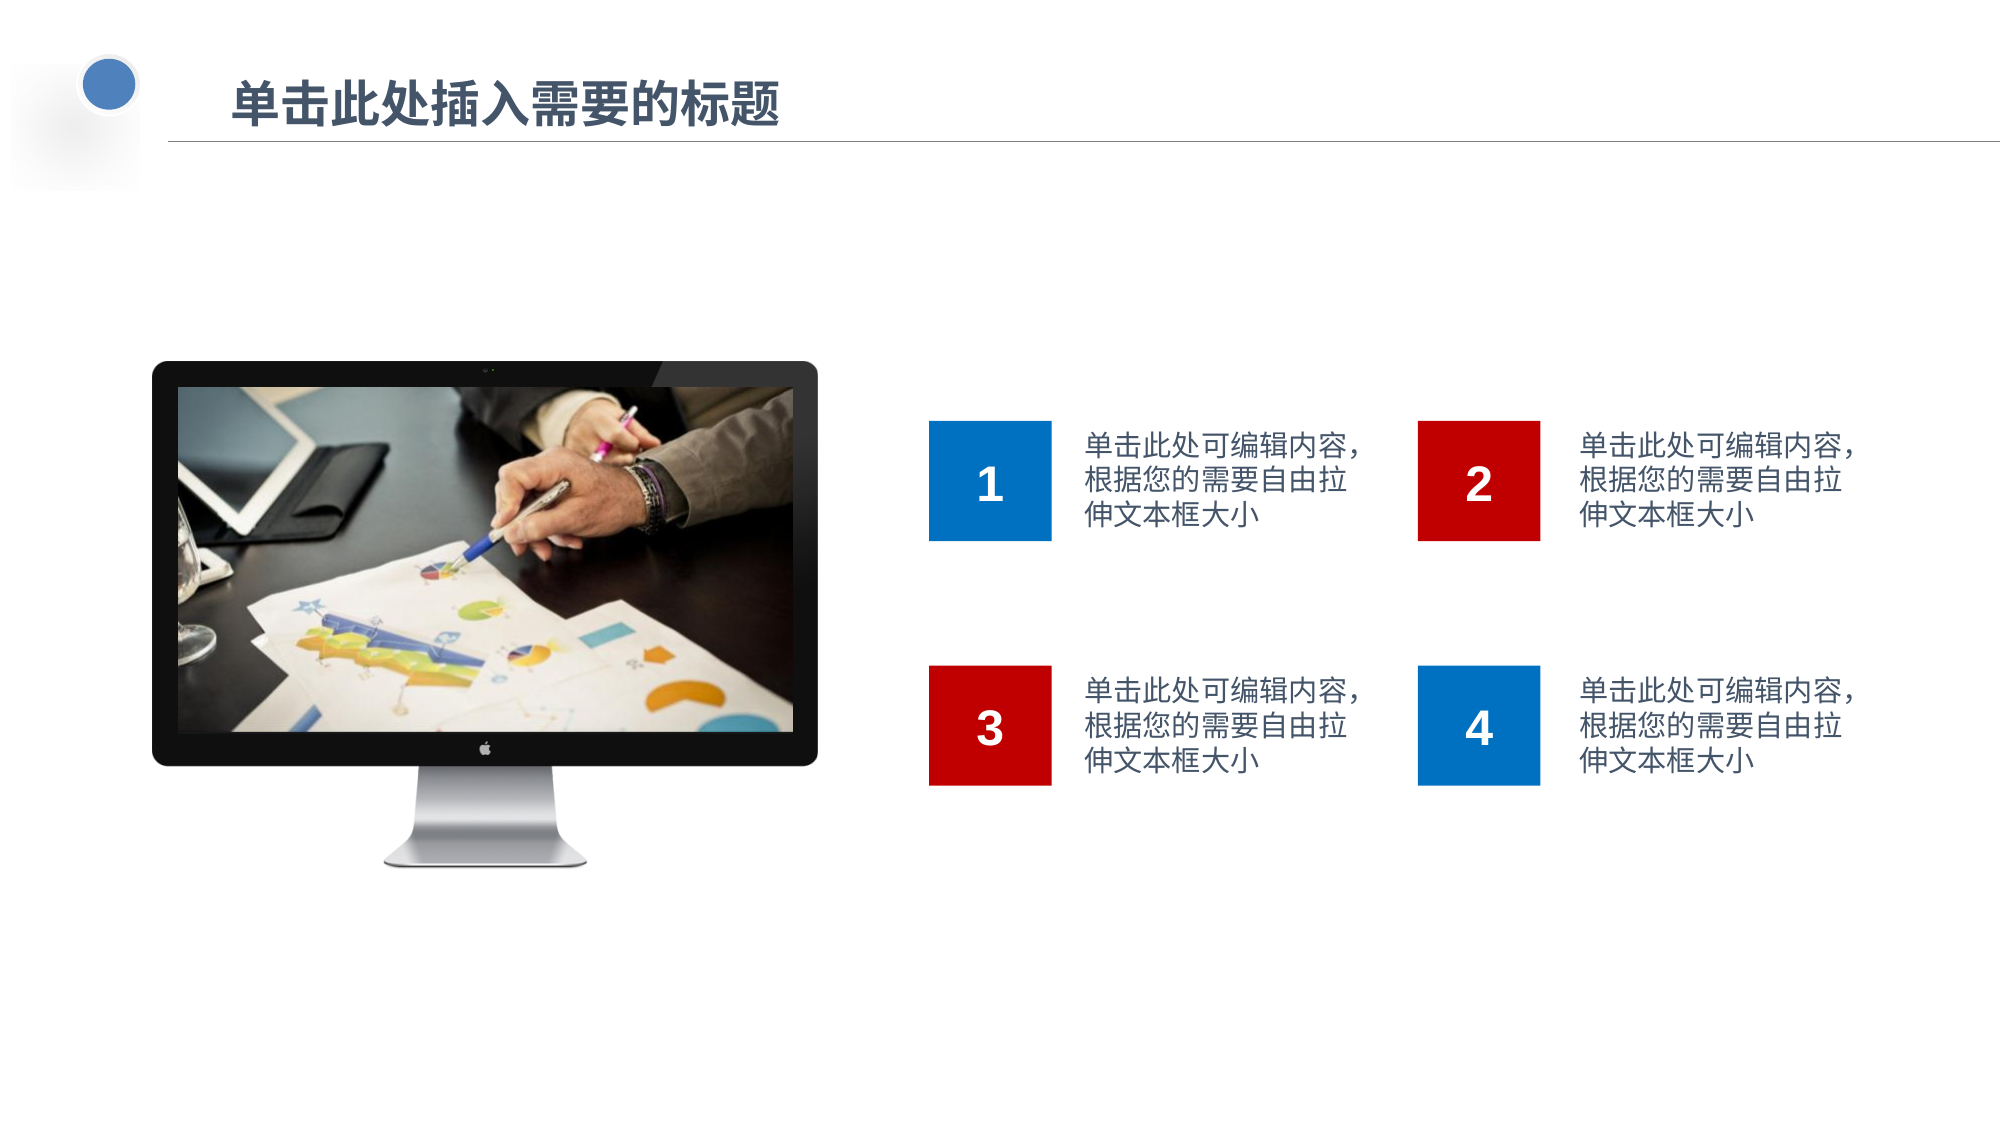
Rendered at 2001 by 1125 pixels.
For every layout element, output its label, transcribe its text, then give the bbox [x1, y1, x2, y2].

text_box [1417, 665, 1868, 786]
picture [152, 361, 818, 871]
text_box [928, 420, 1373, 542]
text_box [928, 665, 1373, 786]
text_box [1417, 420, 1868, 542]
title 单击此处插入需要的标题 [157, 61, 853, 144]
